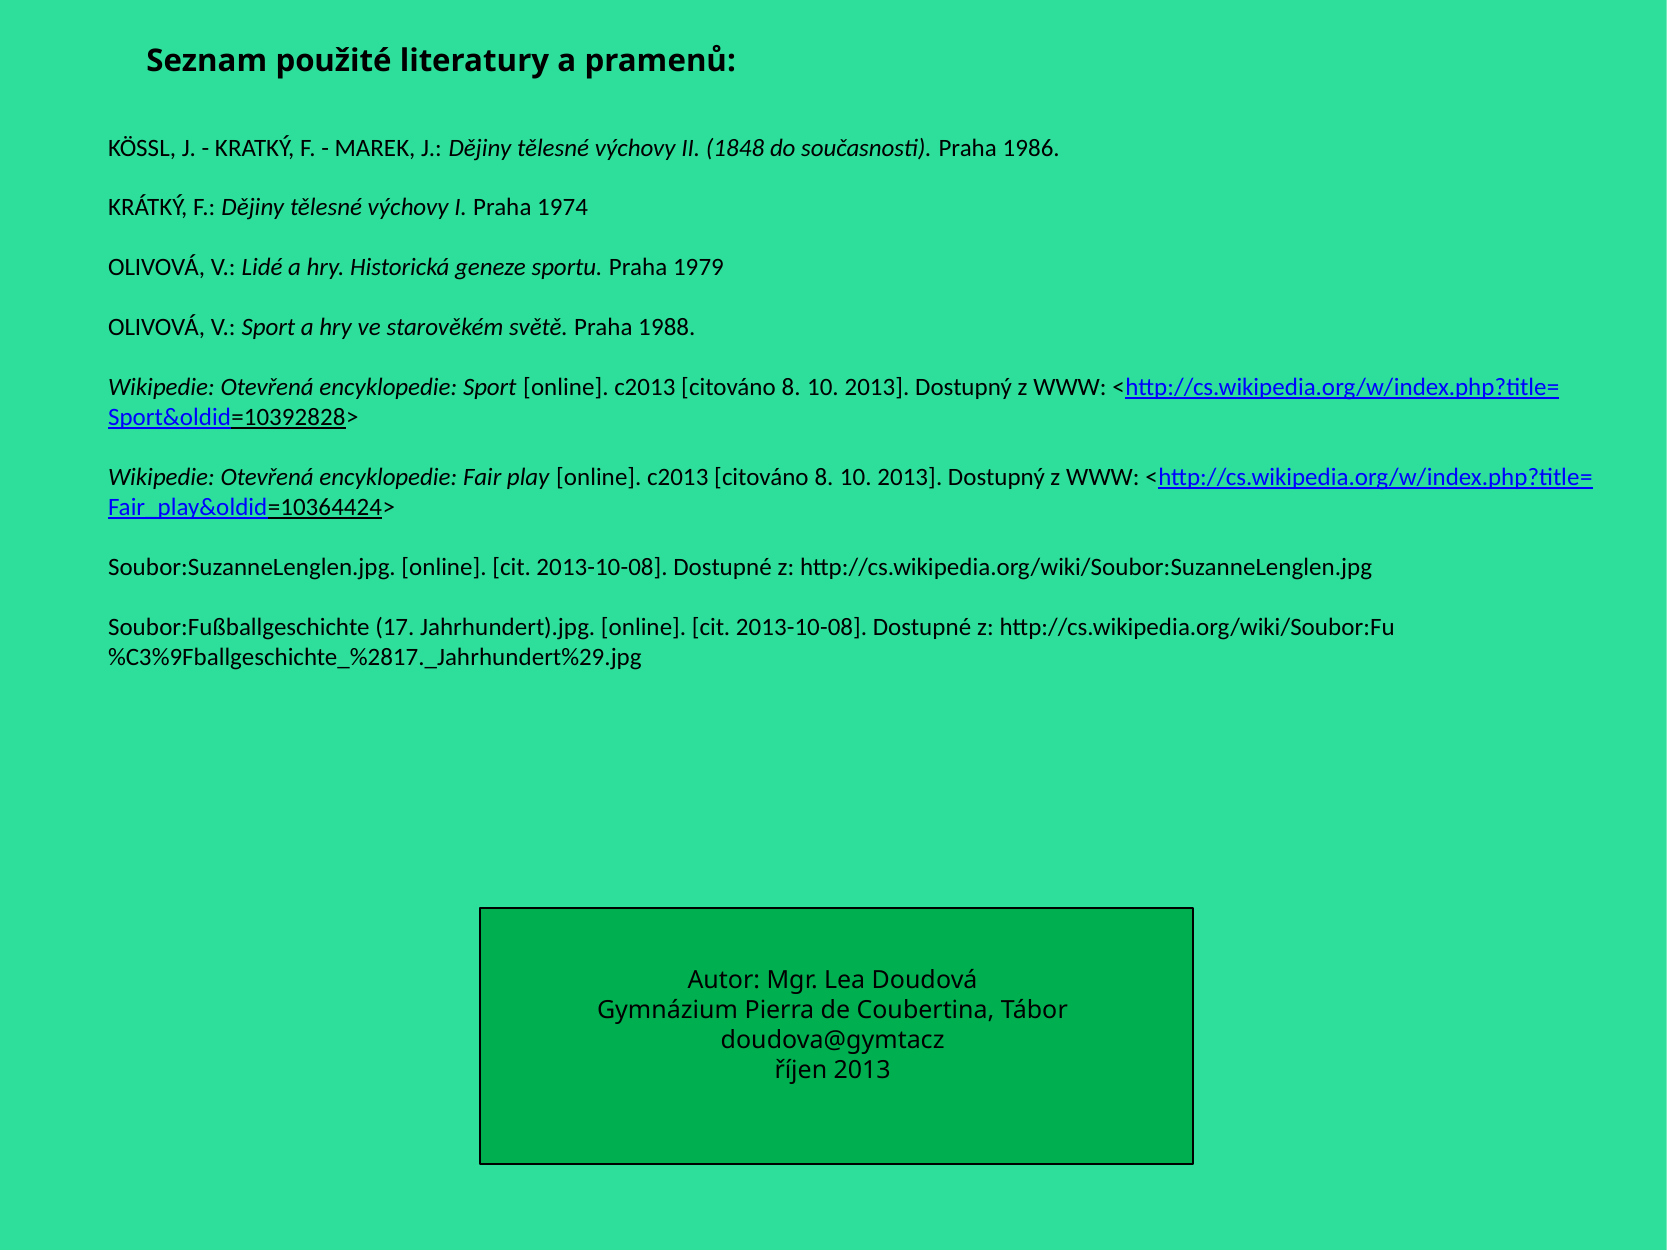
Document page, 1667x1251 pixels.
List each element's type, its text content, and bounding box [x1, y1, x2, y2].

text_box [480, 907, 1193, 1165]
text_box KÖSSL, J. - KRATKÝ, F. - MAREK, J.: Dějiny tělesné výchovy II. (1848 do současnosti). Praha 1986. KRÁTKÝ, F.: Dějiny tělesné výchovy I. Praha 1974 OLIVOVÁ, V.: Lidé a hry. Historická geneze sportu. Praha 1979 OLIVOVÁ, V.: Sport a hry ve starověkém světě. Praha 1988. Wikipedie: Otevřená encyklopedie: Sport [online]. c2013 [citováno 8. 10. 2013]. Dostupný z WWW: <http://cs.wikipedia.org/w/index.php?title=Sport&oldid=10392828> Wikipedie: Otevřená encyklopedie: Fair play [online]. c2013 [citováno 8. 10. 2013]. Dostupný z WWW: <http://cs.wikipedia.org/w/index.php?title=Fair_play&oldid=10364424> Soubor:SuzanneLenglen.jpg. [online]. [cit. 2013-10-08]. Dostupné z: http://cs.wikipedia.org/wiki/Soubor:SuzanneLenglen.jpg Soubor:Fußballgeschichte (17. Jahrhundert).jpg. [online]. [cit. 2013-10-08]. Dostupné z: http://cs.wikipedia.org/wiki/Soubor:Fu%C3%9Fballgeschichte_%2817._Jahrhundert%29.jpg [82, 93, 1619, 828]
text_box Seznam použité literatury a pramenů: [37, 33, 846, 86]
text_box Autor: Mgr. Lea Doudová Gymnázium Pierra de Coubertina, Tábor doudova@gymtacz říjen 2013 [507, 956, 1158, 1092]
